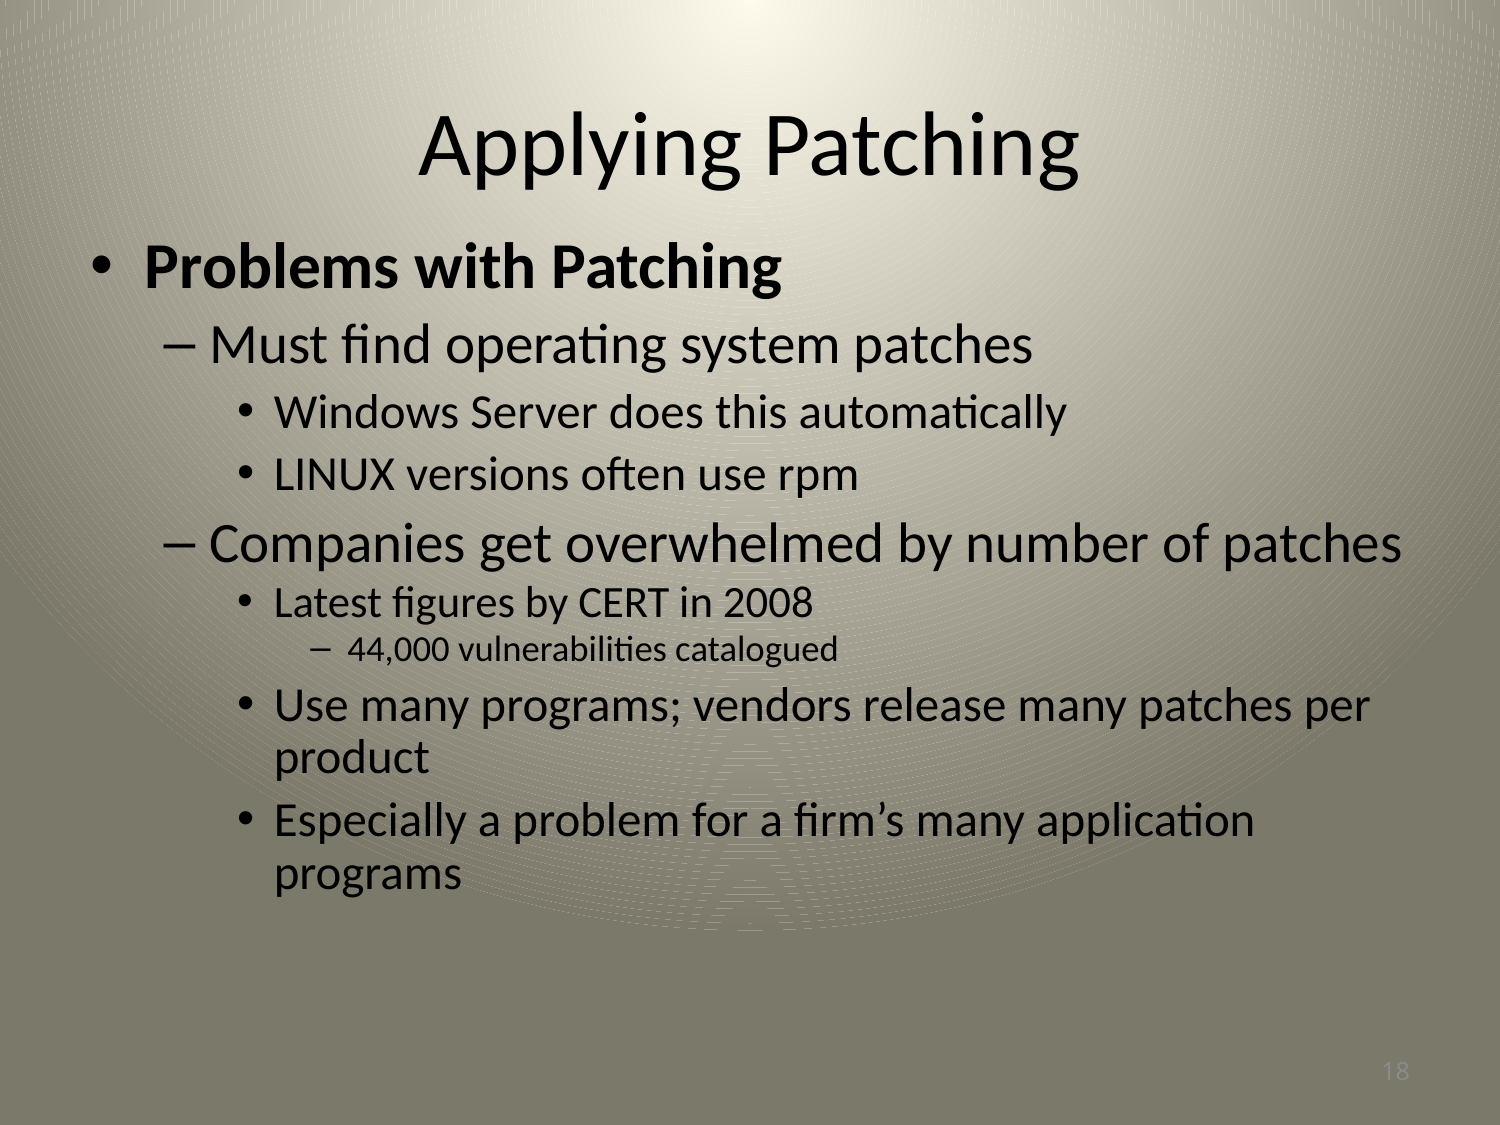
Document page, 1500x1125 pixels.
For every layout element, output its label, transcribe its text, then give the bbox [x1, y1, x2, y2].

slide_number 18 [1074, 1042, 1425, 1103]
title Applying Patching [75, 45, 1425, 233]
list Problems with Patching Must find operating system patches Windows Server does this automatically LINUX versions often use rpm Companies get overwhelmed by number of patches Latest figures by CERT in 2008 44,000 vulnerabilities catalogued Use many programs; vendors release many patches per product Especially a problem for a firm’s many application programs [75, 233, 1425, 968]
